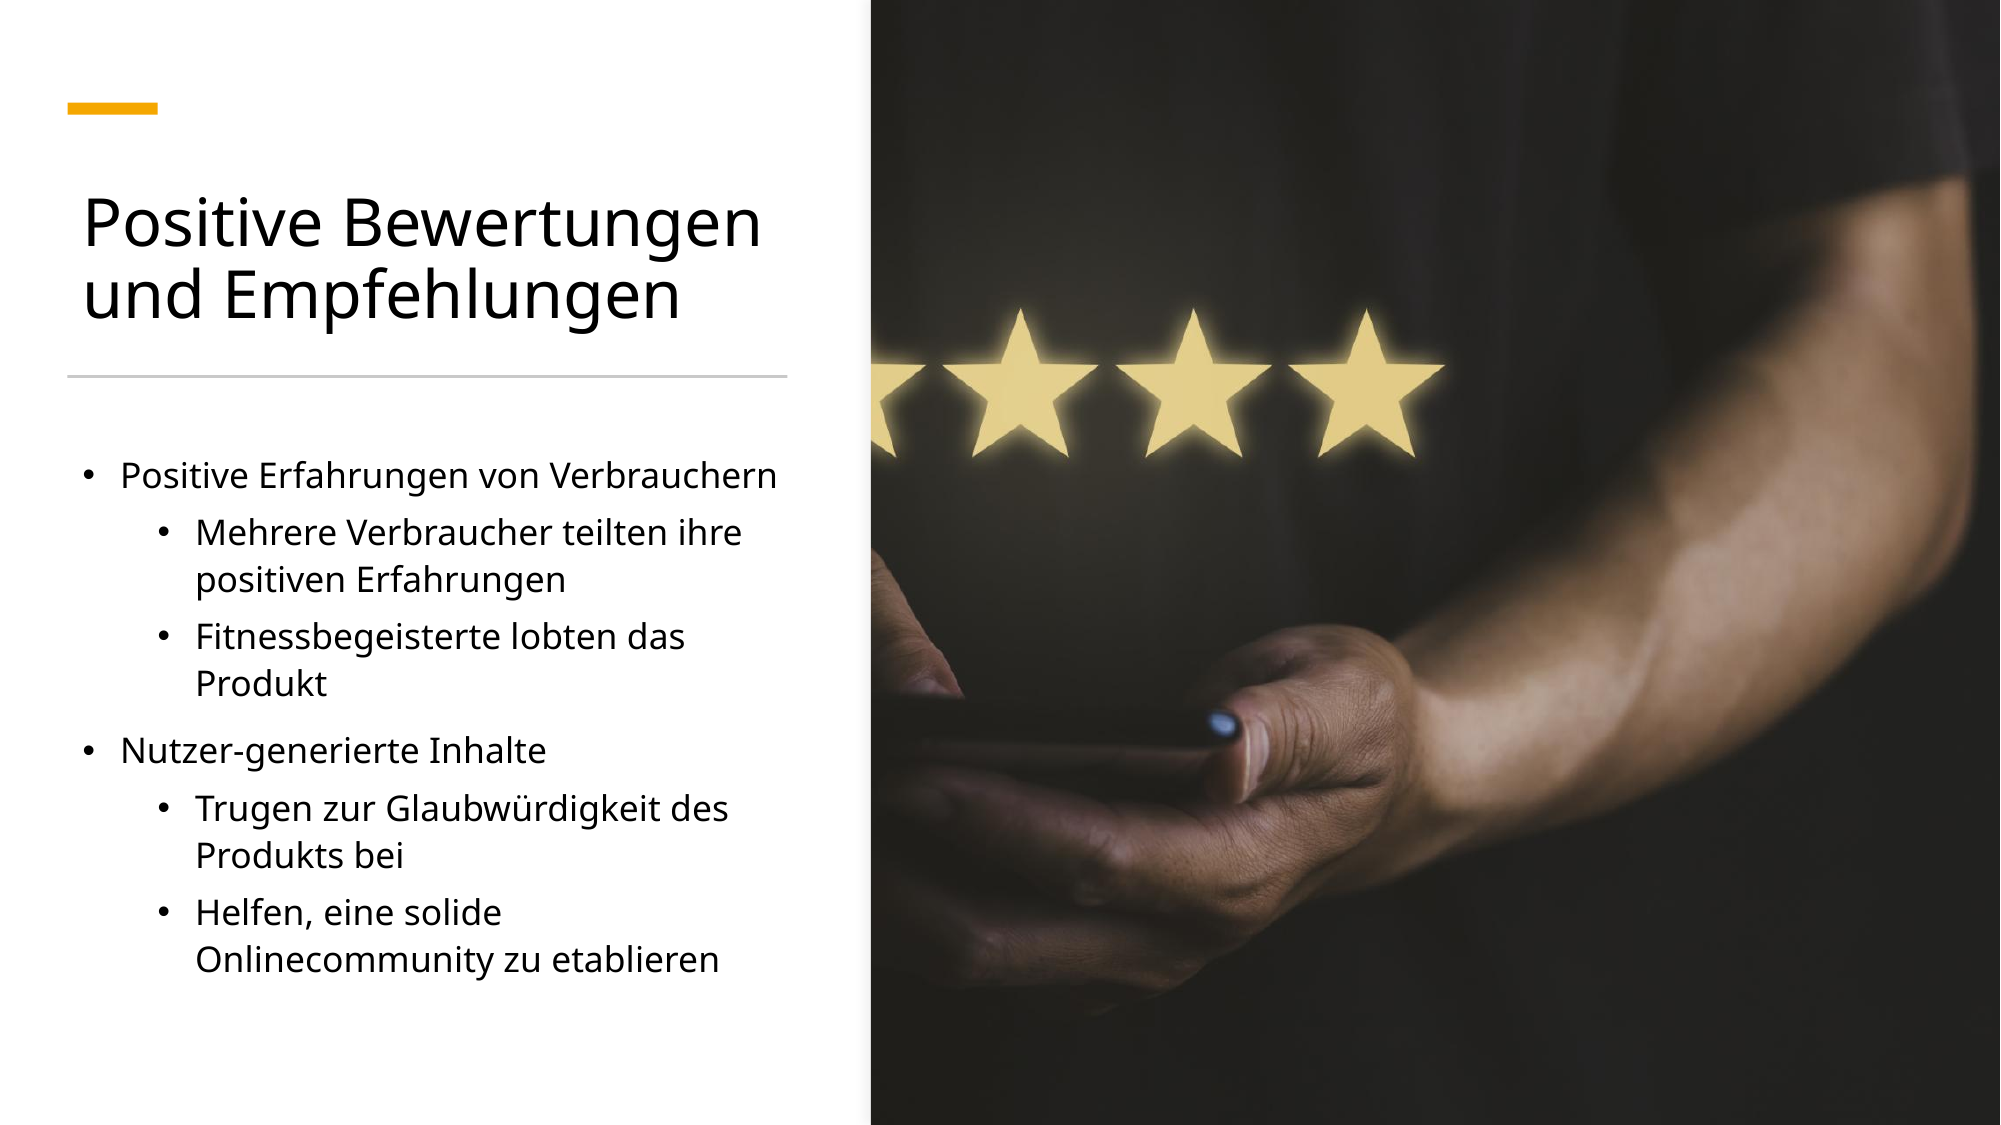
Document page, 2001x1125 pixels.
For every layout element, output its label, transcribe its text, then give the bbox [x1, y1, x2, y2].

text_box [66, 374, 788, 379]
text_box [0, 0, 861, 1125]
text_box [67, 102, 159, 116]
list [870, 0, 2000, 1125]
title Positive Bewertungen und Empfehlungen [67, 161, 804, 341]
list Positive Erfahrungen von Verbrauchern Mehrere Verbraucher teilten ihre positiven Erfahrungen Fitnessbegeisterte lobten das Produkt Nutzer-generierte Inhalte Trugen zur Glaubwürdigkeit des Produkts bei Helfen, eine solide Onlinecommunity zu etablieren [67, 441, 806, 1029]
